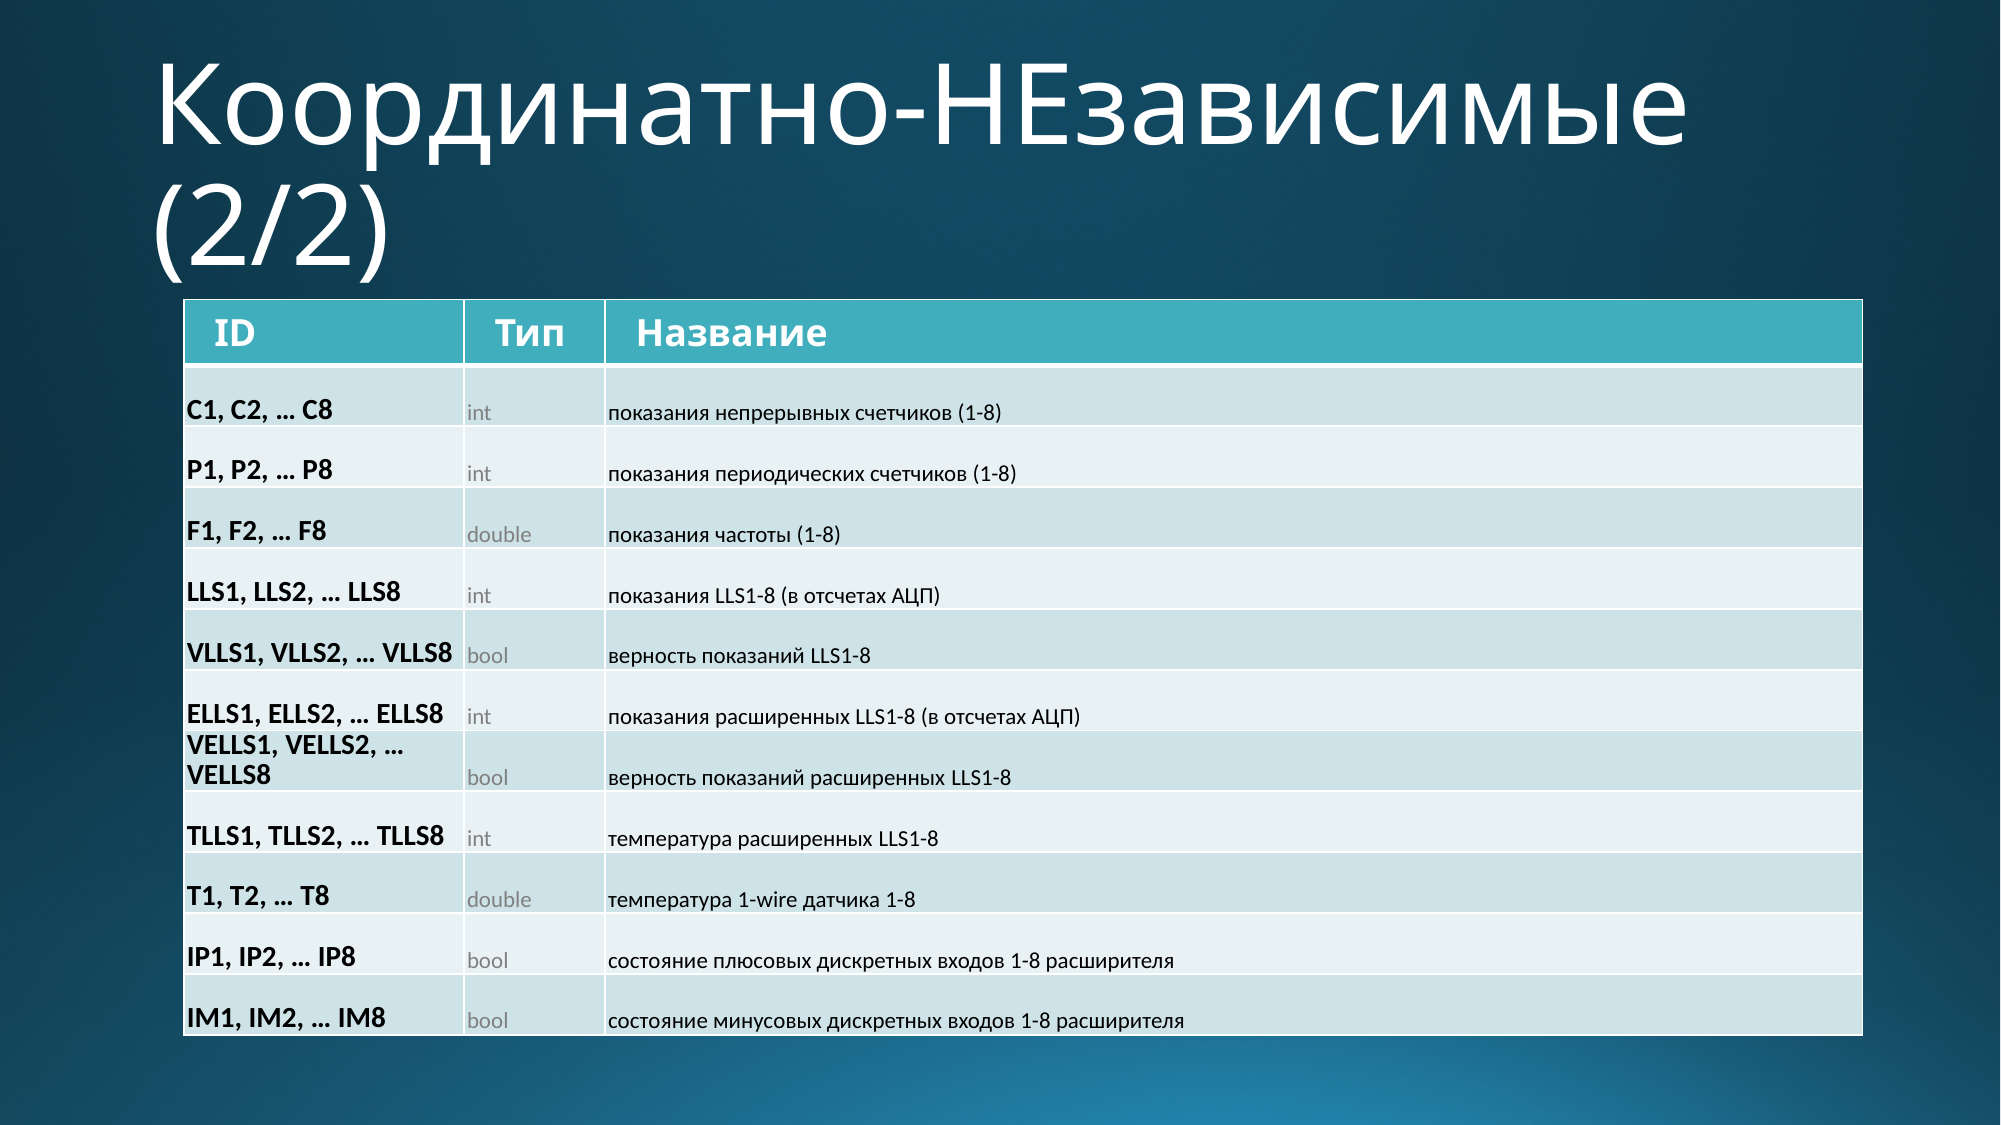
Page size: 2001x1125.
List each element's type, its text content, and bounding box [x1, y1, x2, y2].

table_cell температура 1-wire датчика 1-8 [606, 853, 1862, 912]
table_cell VLLS1, VLLS2, … VLLS8 [185, 610, 463, 669]
table_cell показания LLS1-8 (в отсчетах АЦП) [606, 549, 1862, 608]
table_cell P1, P2, … P8 [185, 427, 463, 486]
table_cell int [465, 792, 604, 851]
table_header ID [185, 300, 463, 363]
table_cell VELLS1, VELLS2, … VELLS8 [185, 731, 463, 790]
table_cell показания непрерывных счетчиков (1-8) [606, 368, 1862, 425]
table_cell int [465, 549, 604, 608]
table_cell IM1, IM2, … IM8 [185, 975, 463, 1034]
title Координатно-НЕзависимые (2/2) [137, 59, 1863, 278]
table_cell ELLS1, ELLS2, … ELLS8 [185, 671, 463, 730]
table_cell bool [465, 731, 604, 790]
table_cell T1, T2, … T8 [185, 853, 463, 912]
table_cell температура расширенных LLS1-8 [606, 792, 1862, 851]
table_header Название [606, 300, 1862, 363]
table_cell F1, F2, … F8 [185, 488, 463, 547]
table_header Тип [465, 300, 604, 363]
table_cell состояние минусовых дискретных входов 1-8 расширителя [606, 975, 1862, 1034]
table_cell показания частоты (1-8) [606, 488, 1862, 547]
table_cell int [465, 671, 604, 730]
table_cell bool [465, 914, 604, 973]
table_cell IP1, IP2, … IP8 [185, 914, 463, 973]
table_cell double [465, 488, 604, 547]
picture [0, 0, 2001, 1125]
table_cell показания расширенных LLS1-8 (в отсчетах АЦП) [606, 671, 1862, 730]
table_cell int [465, 427, 604, 486]
table_cell верность показаний LLS1-8 [606, 610, 1862, 669]
table_cell верность показаний расширенных LLS1-8 [606, 731, 1862, 790]
table_cell состояние плюсовых дискретных входов 1-8 расширителя [606, 914, 1862, 973]
table_cell TLLS1, TLLS2, … TLLS8 [185, 792, 463, 851]
table_cell int [465, 368, 604, 425]
table_cell bool [465, 975, 604, 1034]
table_cell LLS1, LLS2, … LLS8 [185, 549, 463, 608]
table_cell C1, C2, … C8 [185, 368, 463, 425]
table_cell bool [465, 610, 604, 669]
table_cell double [465, 853, 604, 912]
table_cell показания периодических счетчиков (1-8) [606, 427, 1862, 486]
